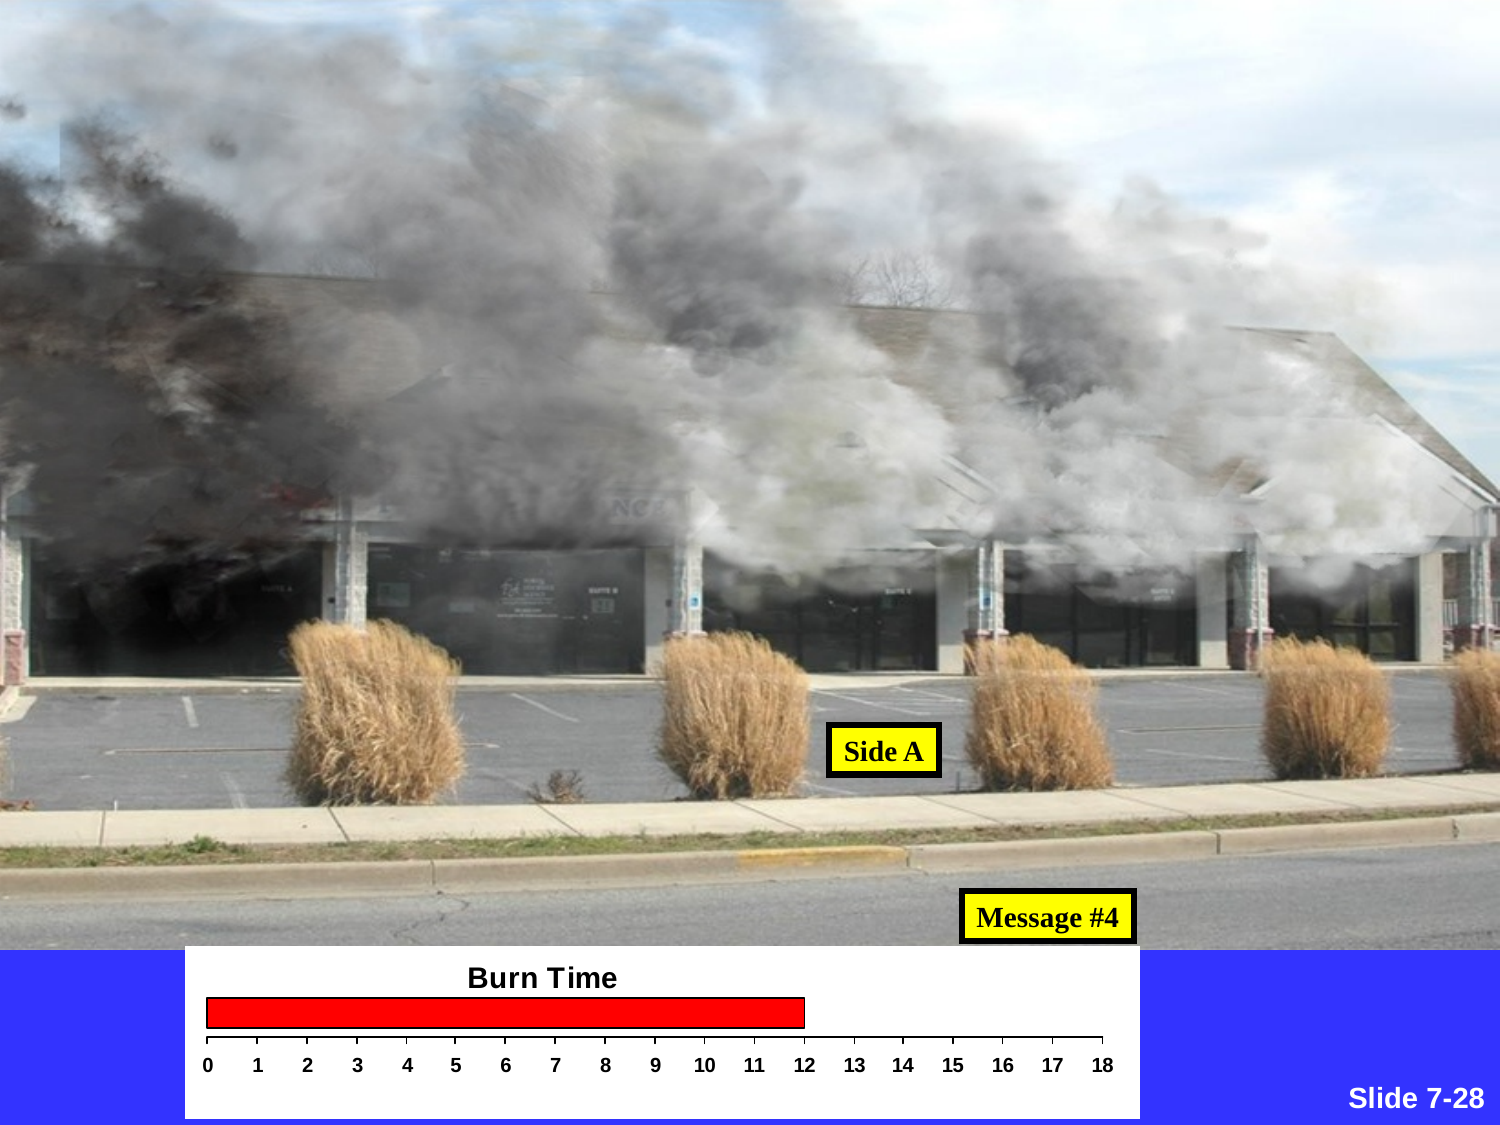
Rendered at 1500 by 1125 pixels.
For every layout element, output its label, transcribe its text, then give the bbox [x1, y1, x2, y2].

slide_number Slide 7-313 [1149, 1071, 1500, 1125]
picture [0, 0, 1500, 951]
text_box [184, 945, 1141, 1119]
